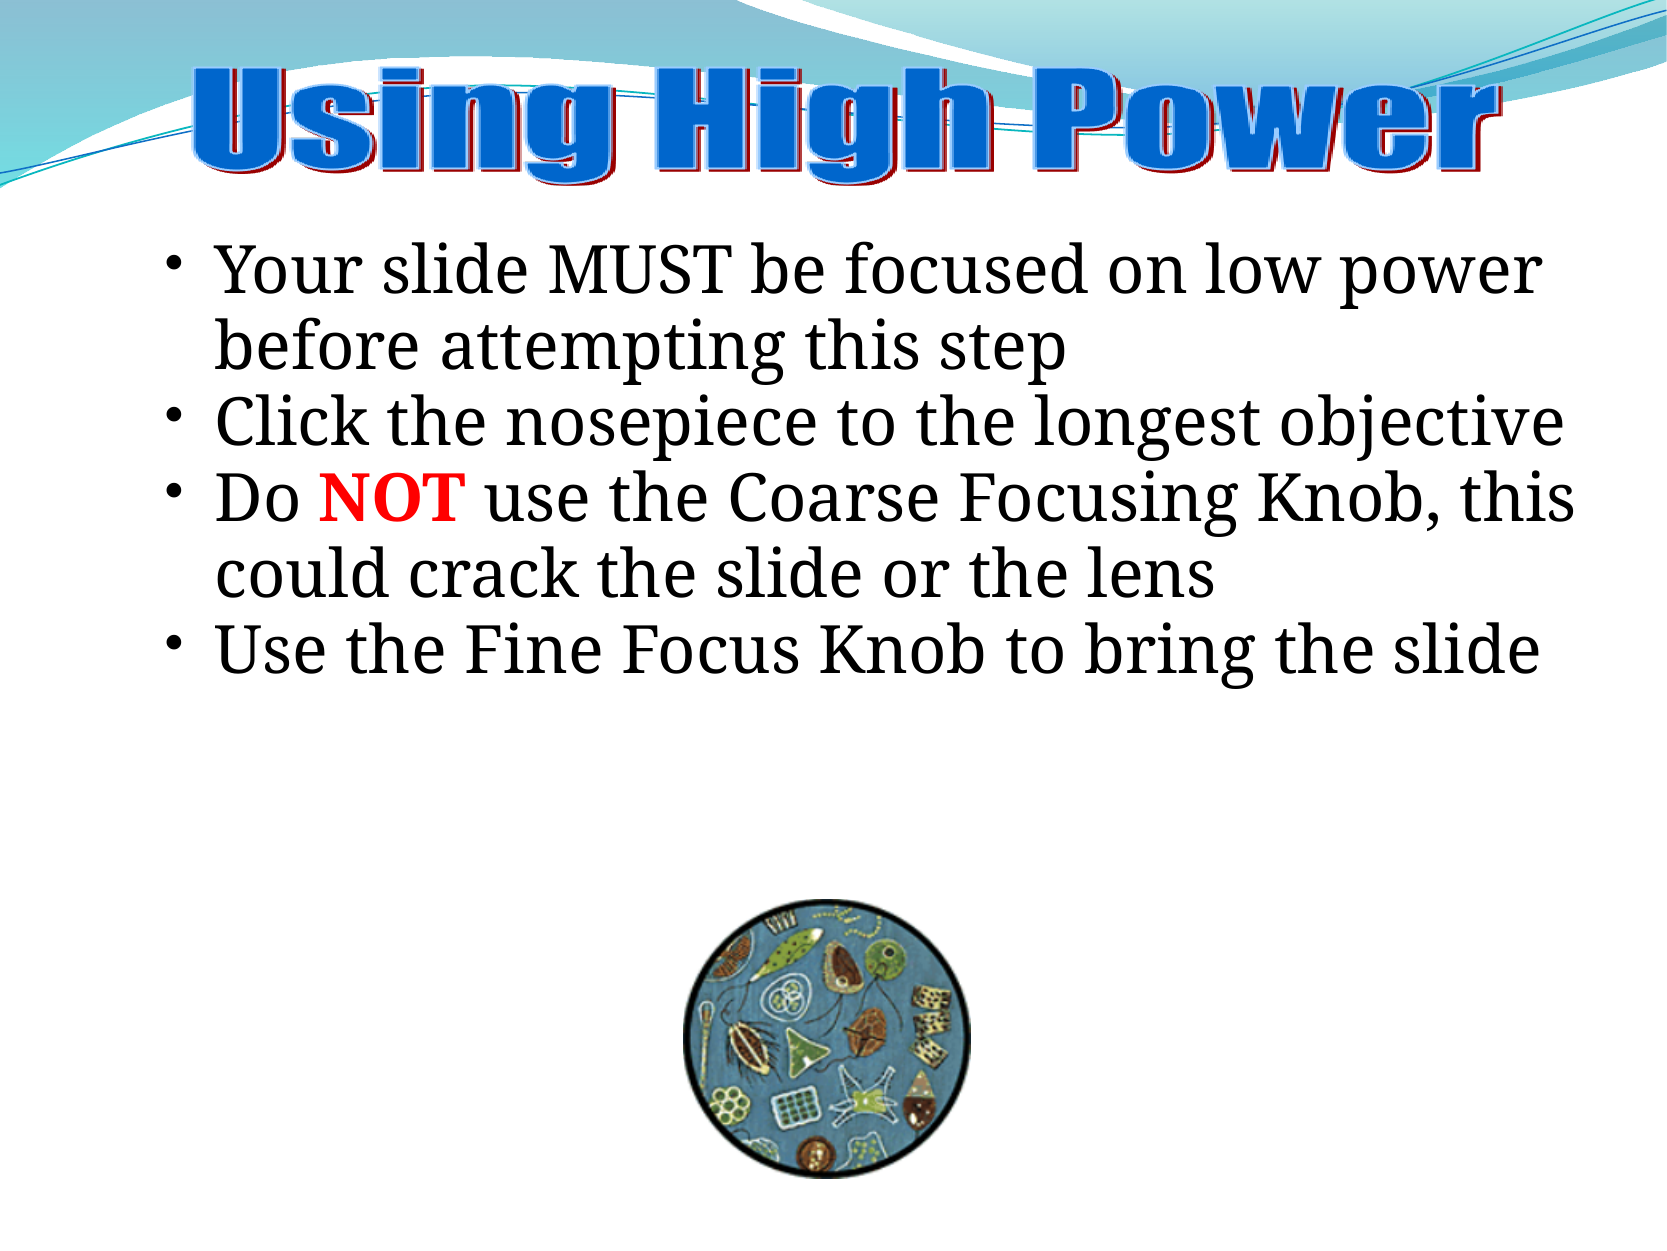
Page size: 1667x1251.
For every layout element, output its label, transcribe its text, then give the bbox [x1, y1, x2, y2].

picture [190, 66, 1503, 186]
picture [683, 899, 971, 1180]
subtitle Your slide MUST be focused on low power before attempting this step Click the nosepiece to the longest objective Do NOT use the Coarse Focusing Knob, this could crack the slide or the lens Use the Fine Focus Knob to bring the slide [140, 232, 1600, 854]
